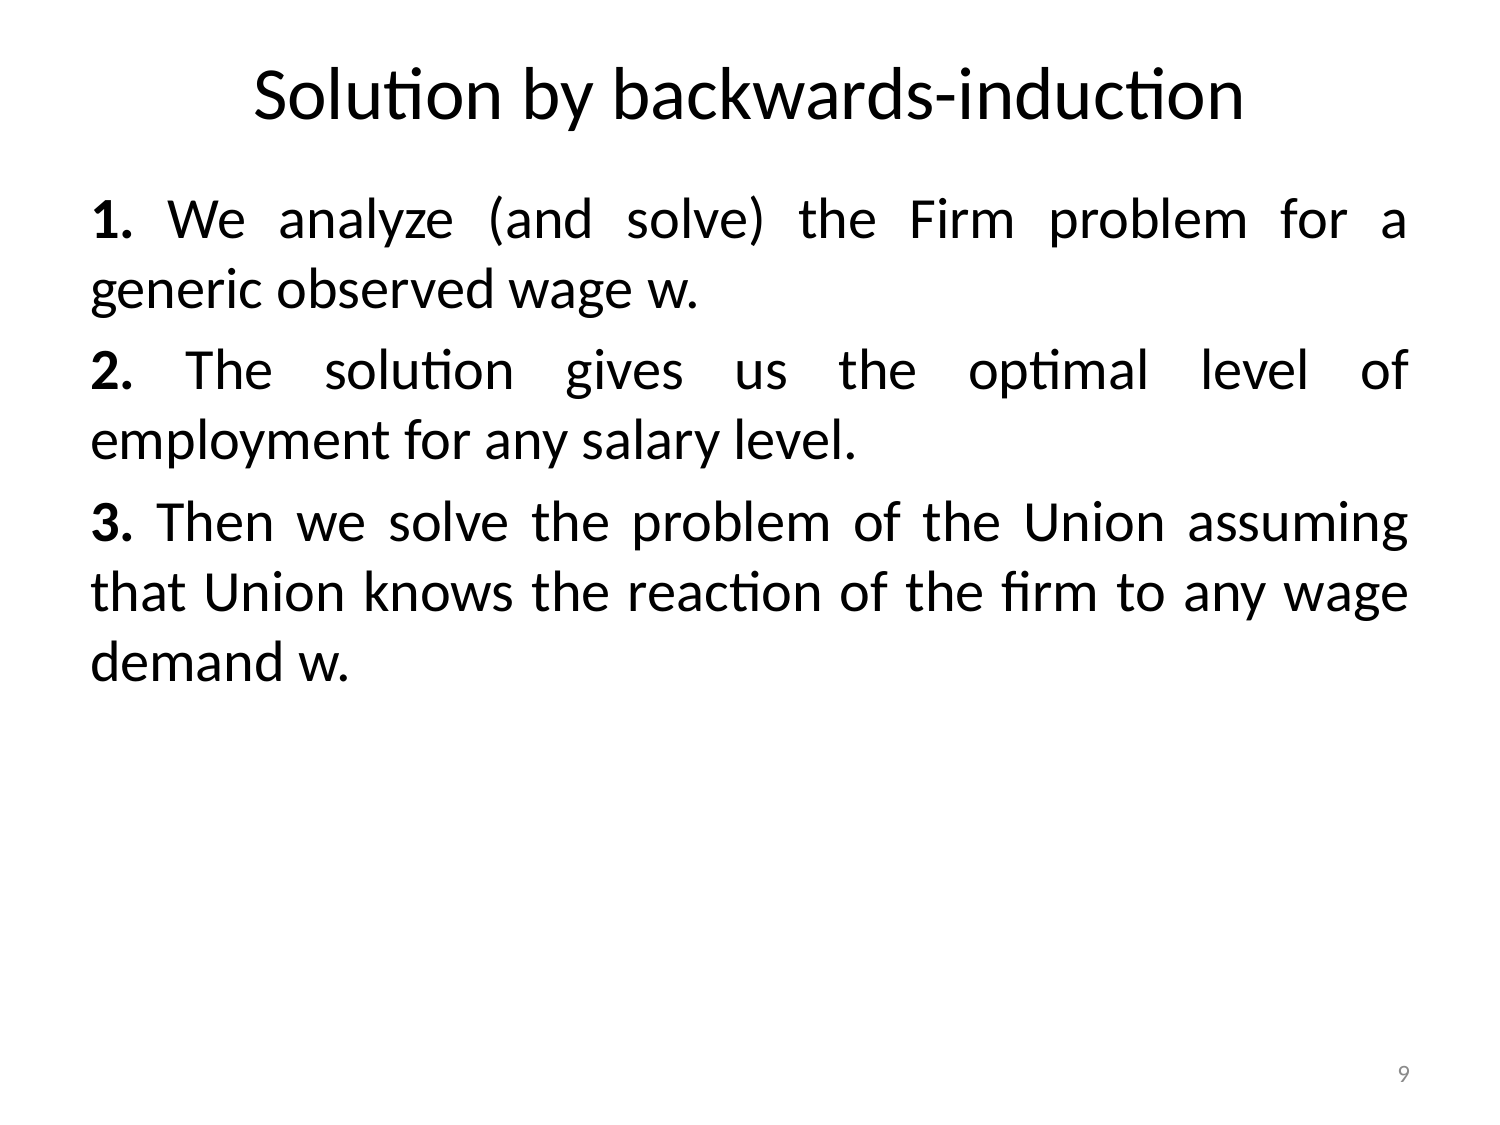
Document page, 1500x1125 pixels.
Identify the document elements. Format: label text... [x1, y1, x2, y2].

title Solution by backwards-induction [75, 0, 1425, 172]
slide_number 9 [1074, 1042, 1425, 1103]
list 1. We analyze (and solve) the Firm problem for a generic observed wage w. 2. The solution gives us the optimal level of employment for any salary level. 3. Then we solve the problem of the Union assuming that Union knows the reaction of the firm to any wage demand w. [75, 172, 1425, 1059]
